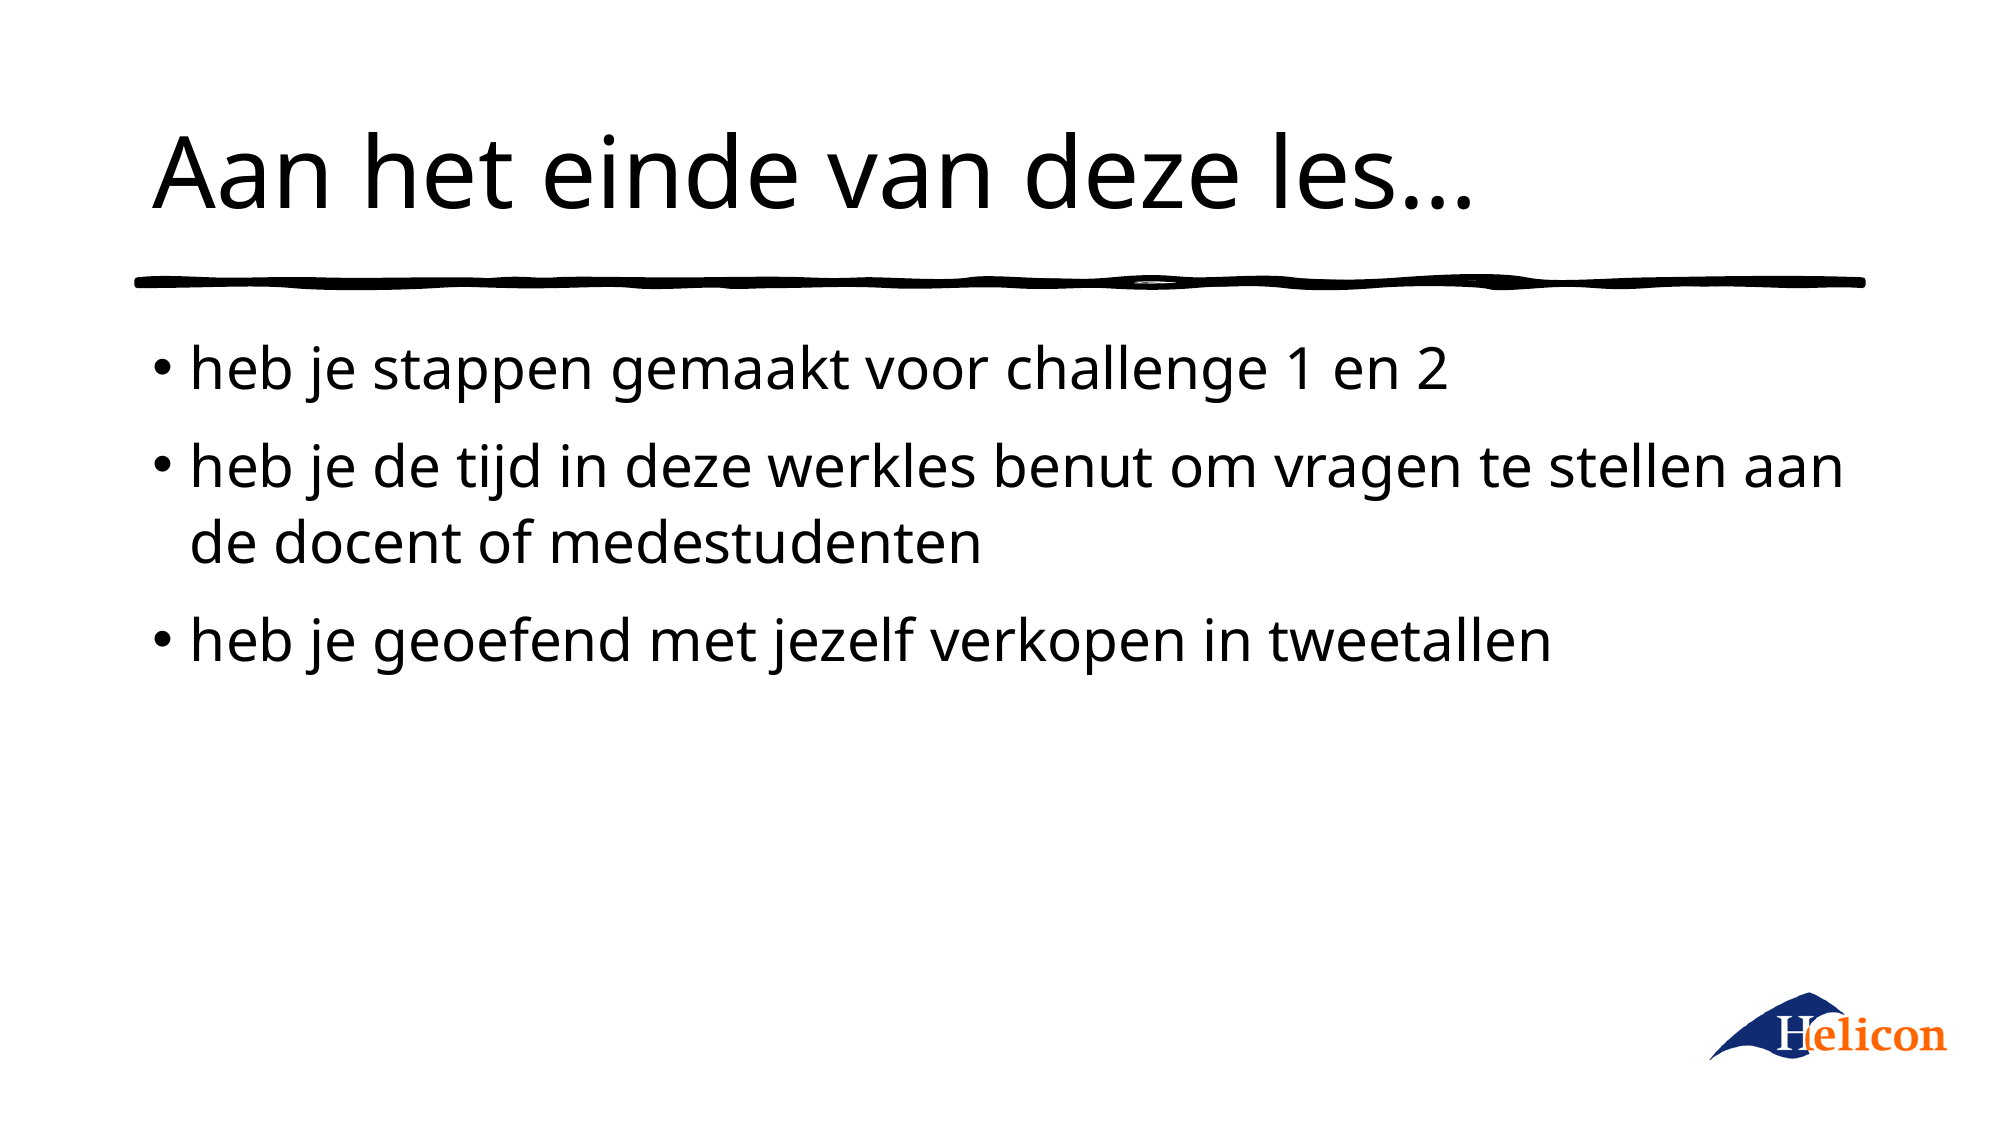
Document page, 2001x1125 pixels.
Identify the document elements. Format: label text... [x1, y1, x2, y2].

picture [1671, 952, 2000, 1125]
list heb je stappen gemaakt voor challenge 1 en 2 heb je de tijd in deze werkles benut om vragen te stellen aan de docent of medestudenten heb je geoefend met jezelf verkopen in tweetallen [137, 316, 1863, 1014]
title Aan het einde van deze les… [137, 59, 1863, 278]
